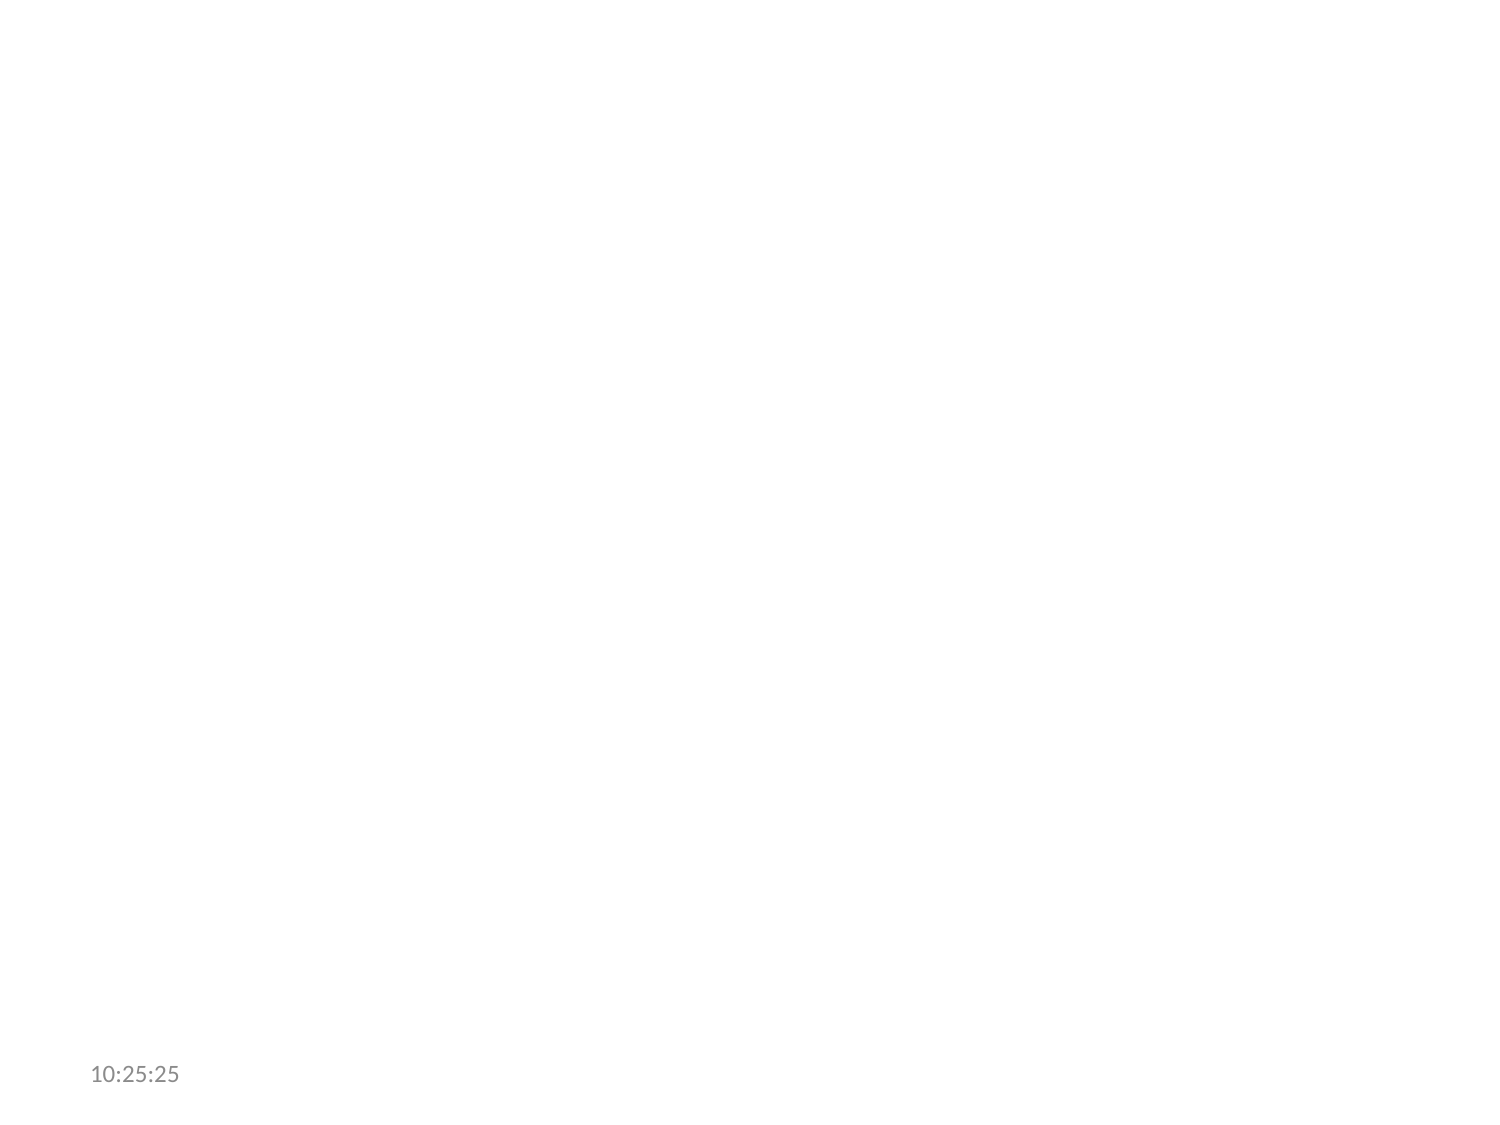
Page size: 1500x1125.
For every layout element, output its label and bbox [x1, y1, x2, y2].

slide_number [75, 1042, 425, 1103]
